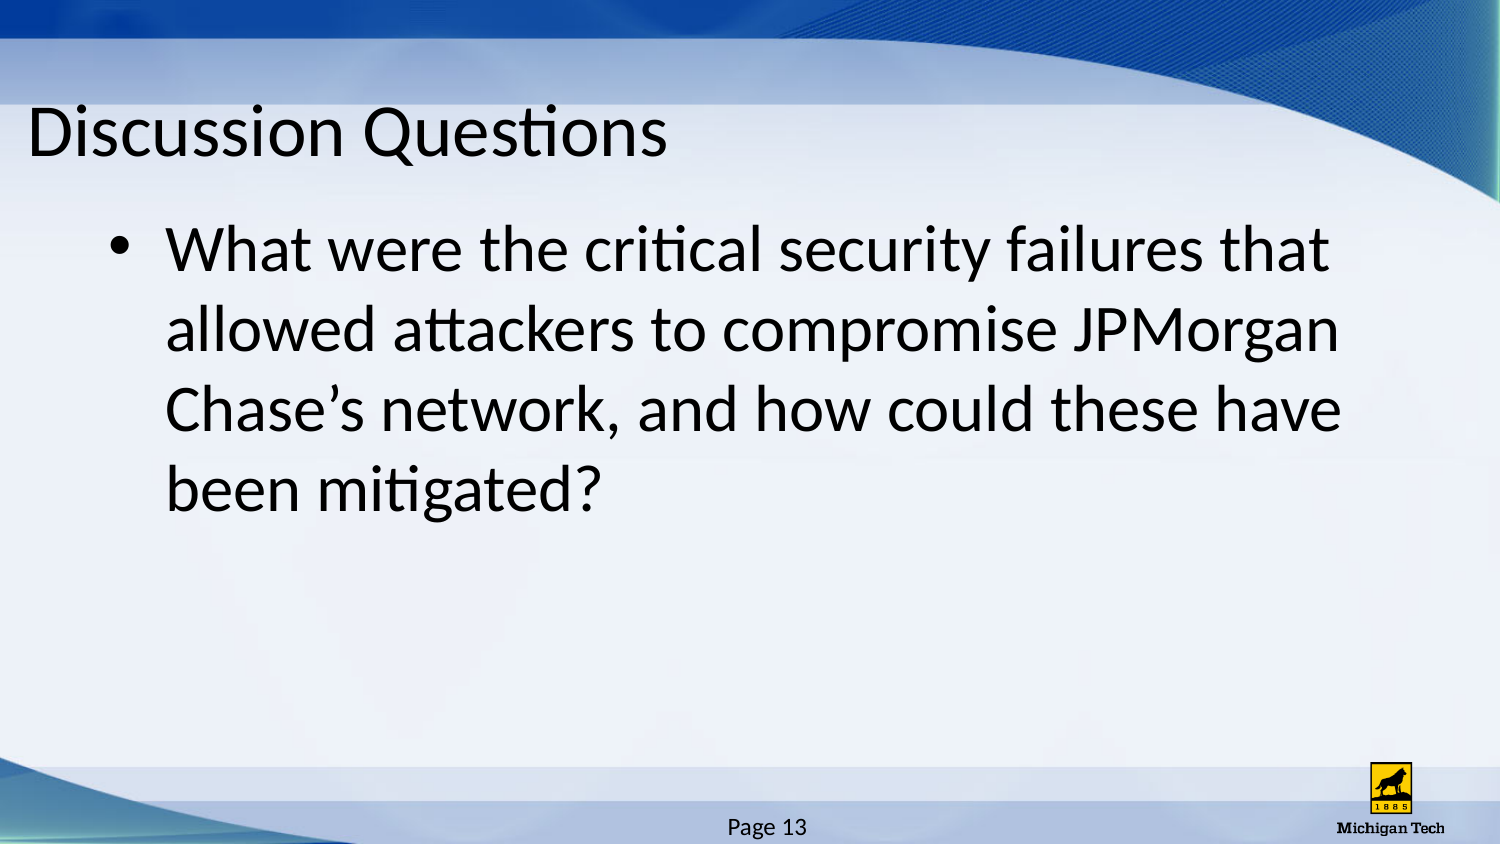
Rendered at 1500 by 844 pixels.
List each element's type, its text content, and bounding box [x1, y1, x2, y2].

picture [0, 0, 1500, 844]
title Discussion Questions [12, 56, 1263, 197]
list What were the critical security failures that allowed attackers to compromise JPMorgan Chase’s network, and how could these have been mitigated? [75, 196, 1425, 797]
